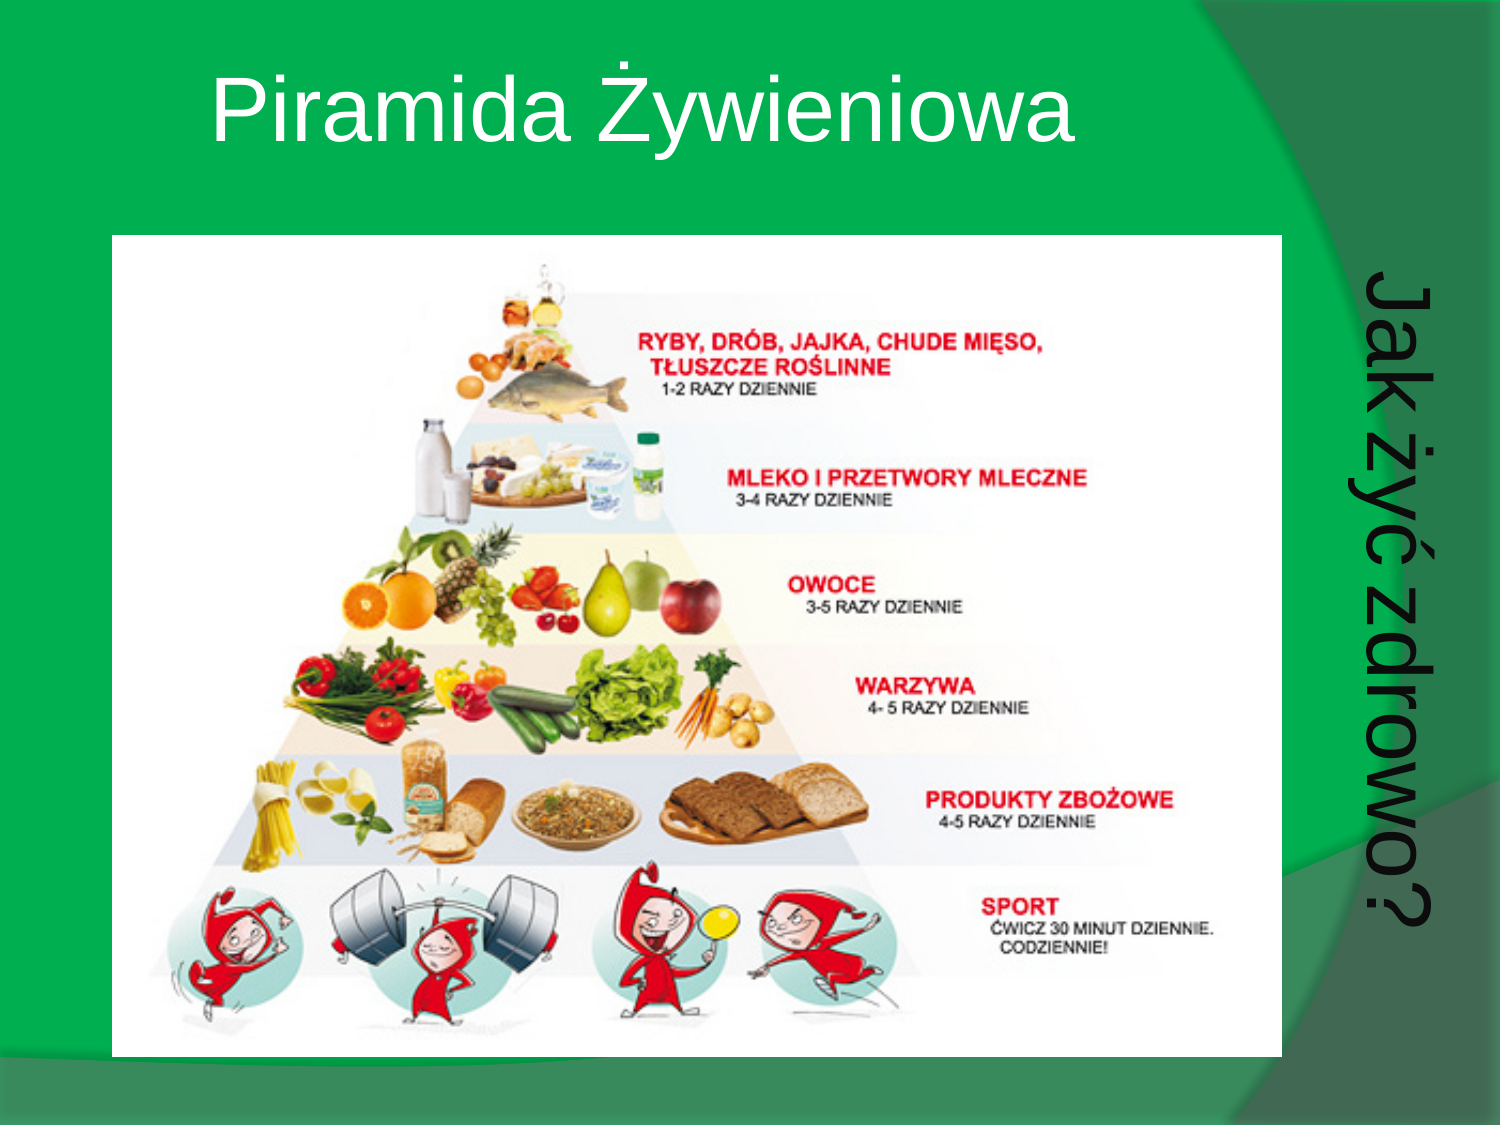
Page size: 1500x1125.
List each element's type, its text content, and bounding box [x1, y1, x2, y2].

picture [111, 234, 1282, 1057]
text_box Jak żyć zdrowo? [1342, 255, 1467, 1024]
text_box Piramida Żywieniowa [194, 42, 1128, 168]
